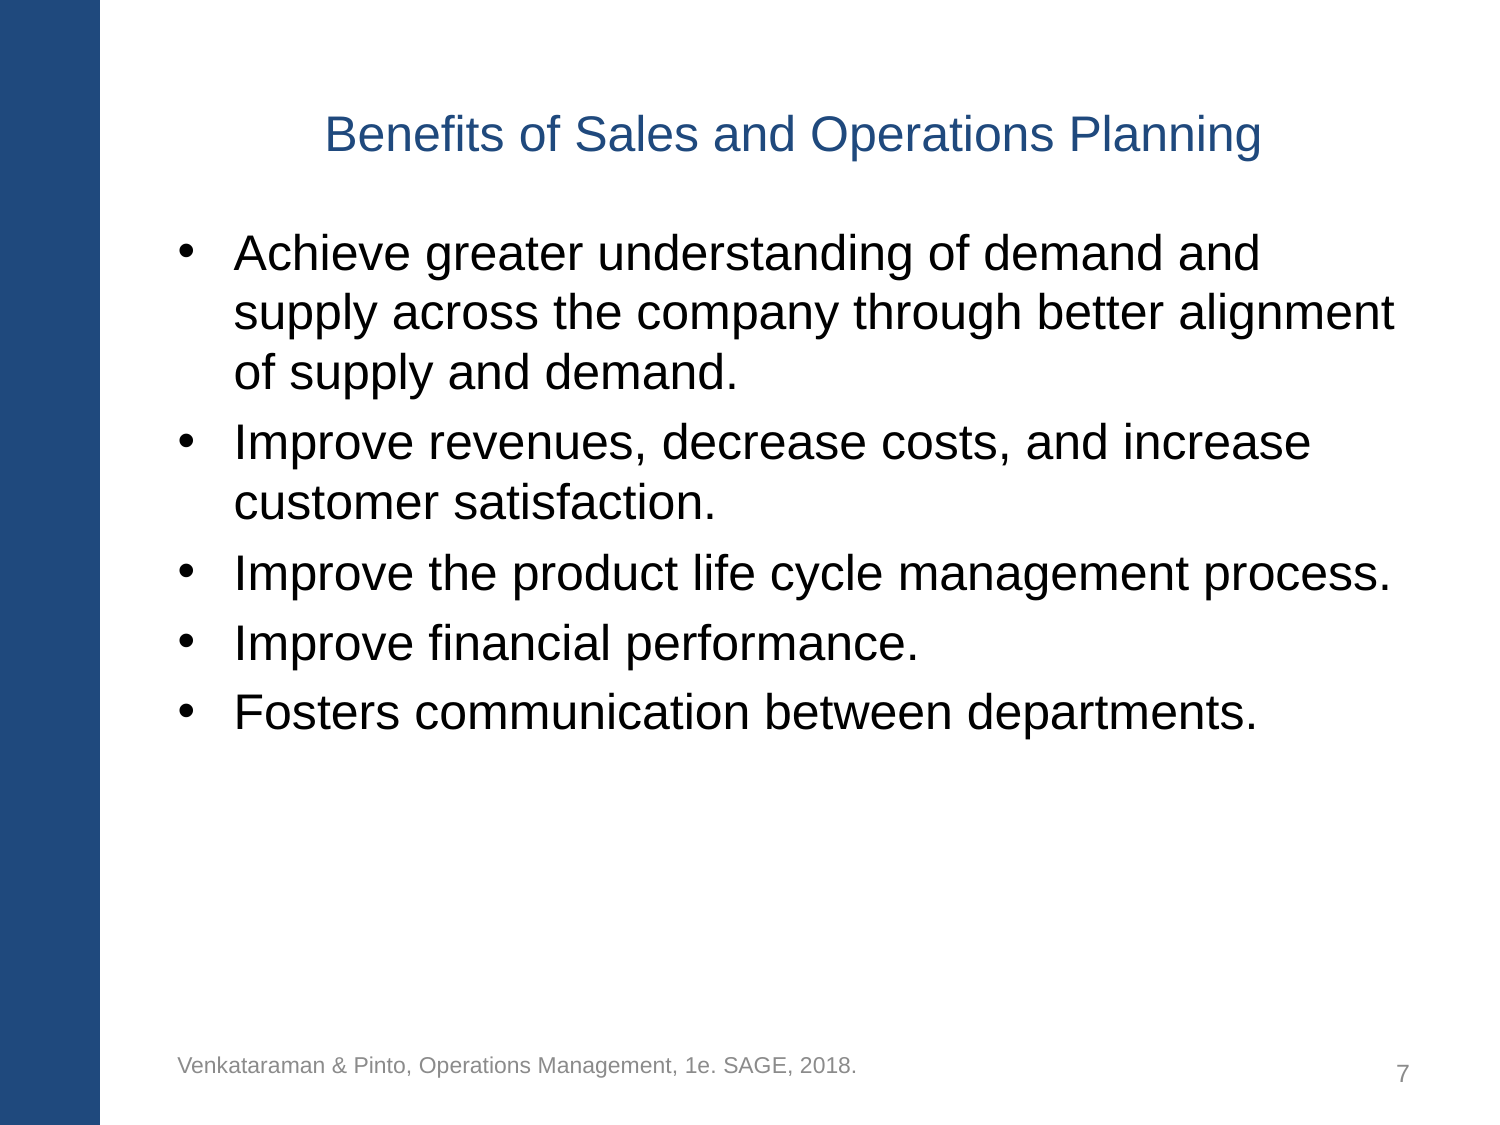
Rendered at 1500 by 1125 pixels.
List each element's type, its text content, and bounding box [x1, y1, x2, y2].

list Achieve greater understanding of demand and supply across the company through better alignment of supply and demand. Improve revenues, decrease costs, and increase customer satisfaction. Improve the product life cycle management process. Improve financial performance. Fosters communication between departments. [162, 212, 1425, 1025]
title Benefits of Sales and Operations Planning [162, 37, 1425, 212]
slide_number 7 [1350, 1042, 1425, 1103]
footer Venkataraman & Pinto, Operations Management, 1e. SAGE, 2018. [162, 1042, 1313, 1103]
